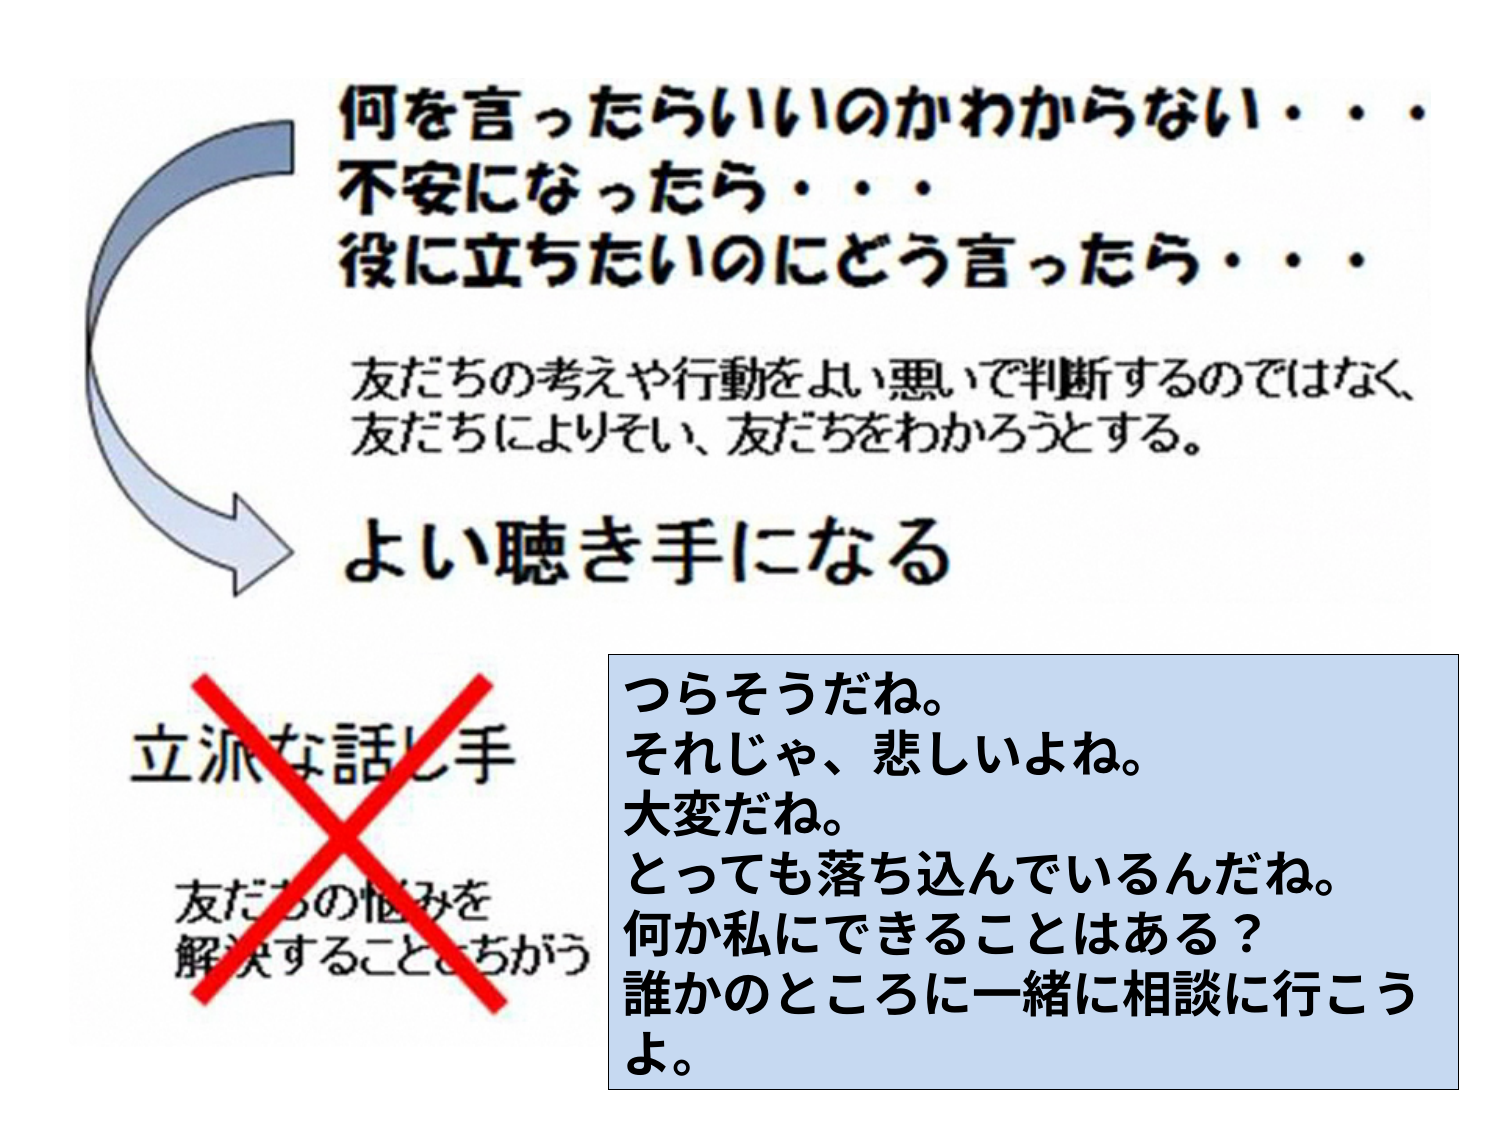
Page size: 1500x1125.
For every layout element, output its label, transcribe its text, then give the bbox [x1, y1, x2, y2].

text_box つらそうだね。 それじゃ、悲しいよね。 大変だね。 とっても落ち込んでいるんだね。 何か私にできることはある？ 誰かのところに一緒に相談に行こうよ。 [608, 654, 1459, 1090]
picture [69, 77, 1431, 1048]
